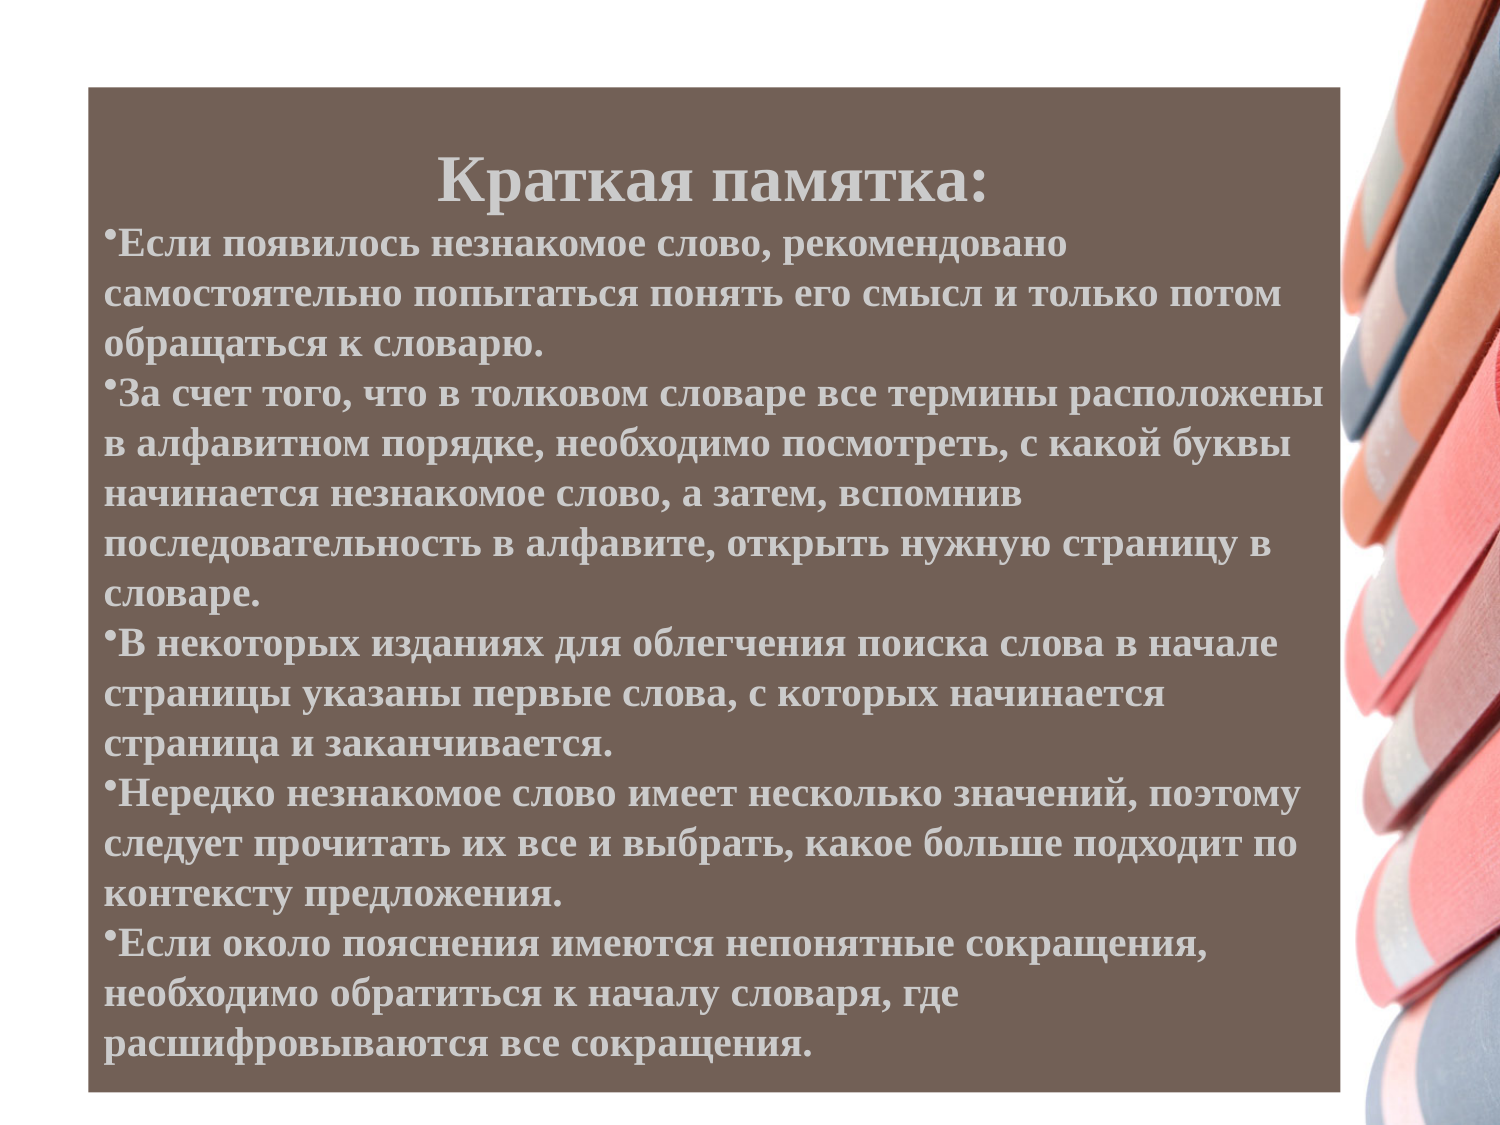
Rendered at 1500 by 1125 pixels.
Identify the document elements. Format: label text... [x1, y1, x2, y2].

text_box Краткая памятка: Если появилось незнакомое слово, рекомендовано самостоятельно попытаться понять его смысл и только потом обращаться к словарю. За счет того, что в толковом словаре все термины расположены в алфавитном порядке, необходимо посмотреть, с какой буквы начинается незнакомое слово, а затем, вспомнив последовательность в алфавите, открыть нужную страницу в словаре. В некоторых изданиях для облегчения поиска слова в начале страницы указаны первые слова, с которых начинается страница и заканчивается. Нередко незнакомое слово имеет несколько значений, поэтому следует прочитать их все и выбрать, какое больше подходит по контексту предложения. Если около пояснения имеются непонятные сокращения, необходимо обратиться к началу словаря, где расшифровываются все сокращения. [88, 87, 1341, 1093]
picture [0, 0, 1500, 1125]
